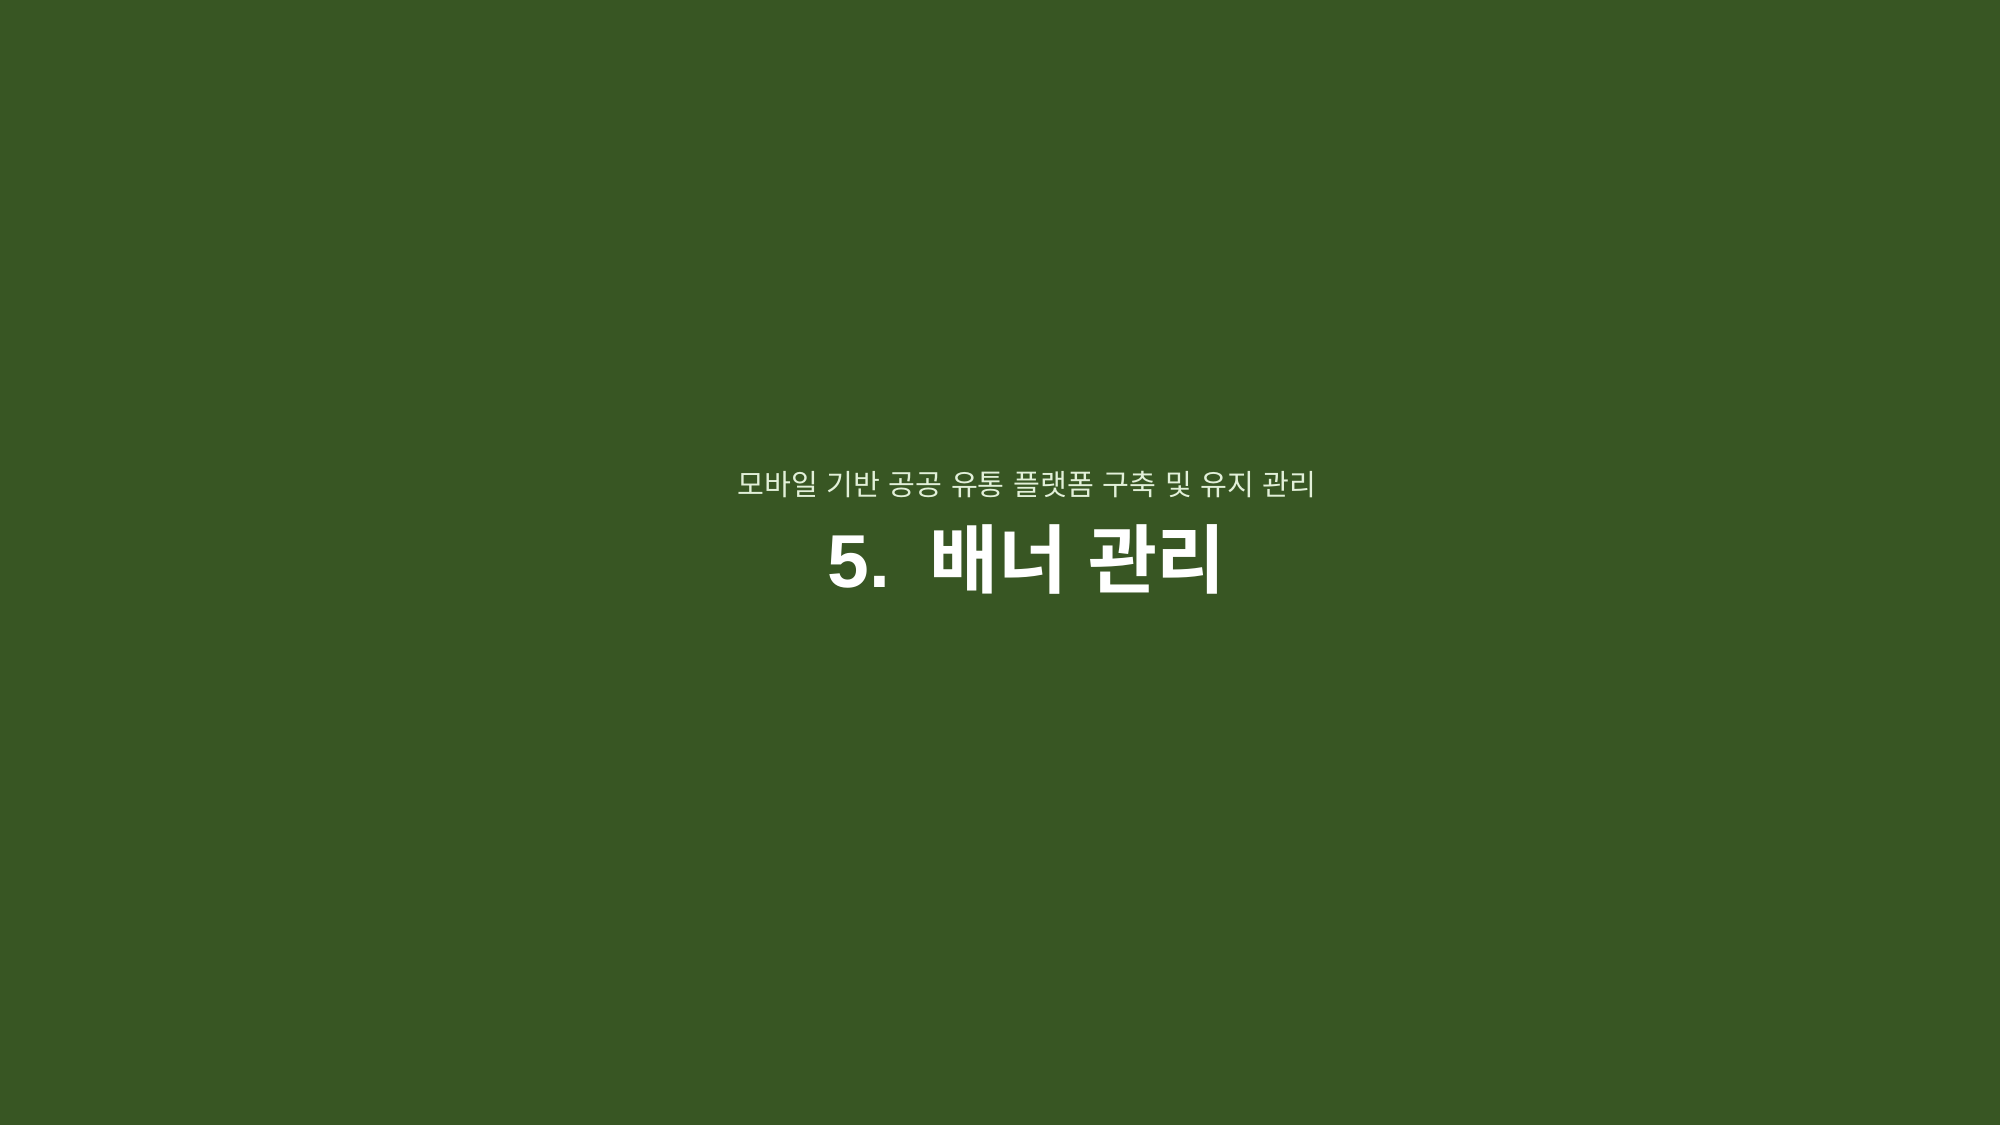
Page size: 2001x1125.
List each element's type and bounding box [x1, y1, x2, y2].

text_box [579, 426, 1475, 611]
